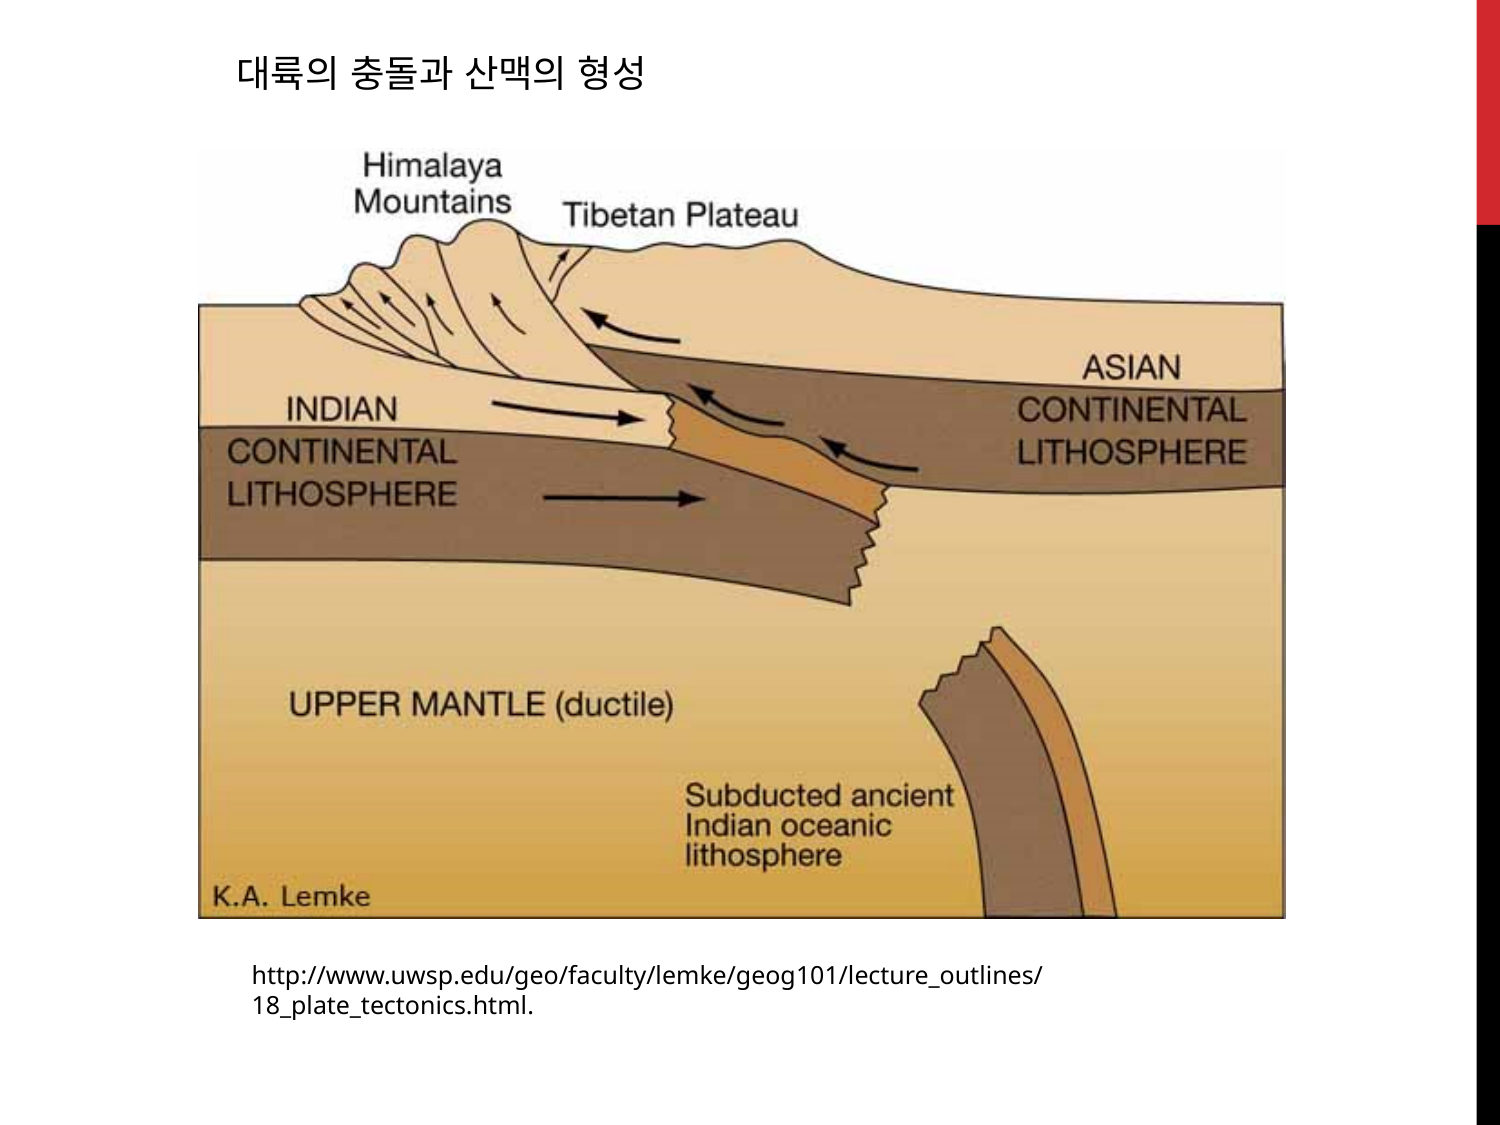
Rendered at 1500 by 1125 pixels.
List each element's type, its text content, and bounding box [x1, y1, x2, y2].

picture [197, 148, 1286, 920]
text_box http://www.uwsp.edu/geo/faculty/lemke/geog101/lecture_outlines/18_plate_tectonics.html. [236, 952, 1286, 1027]
text_box 대륙의 충돌과 산맥의 형성 [221, 42, 663, 103]
